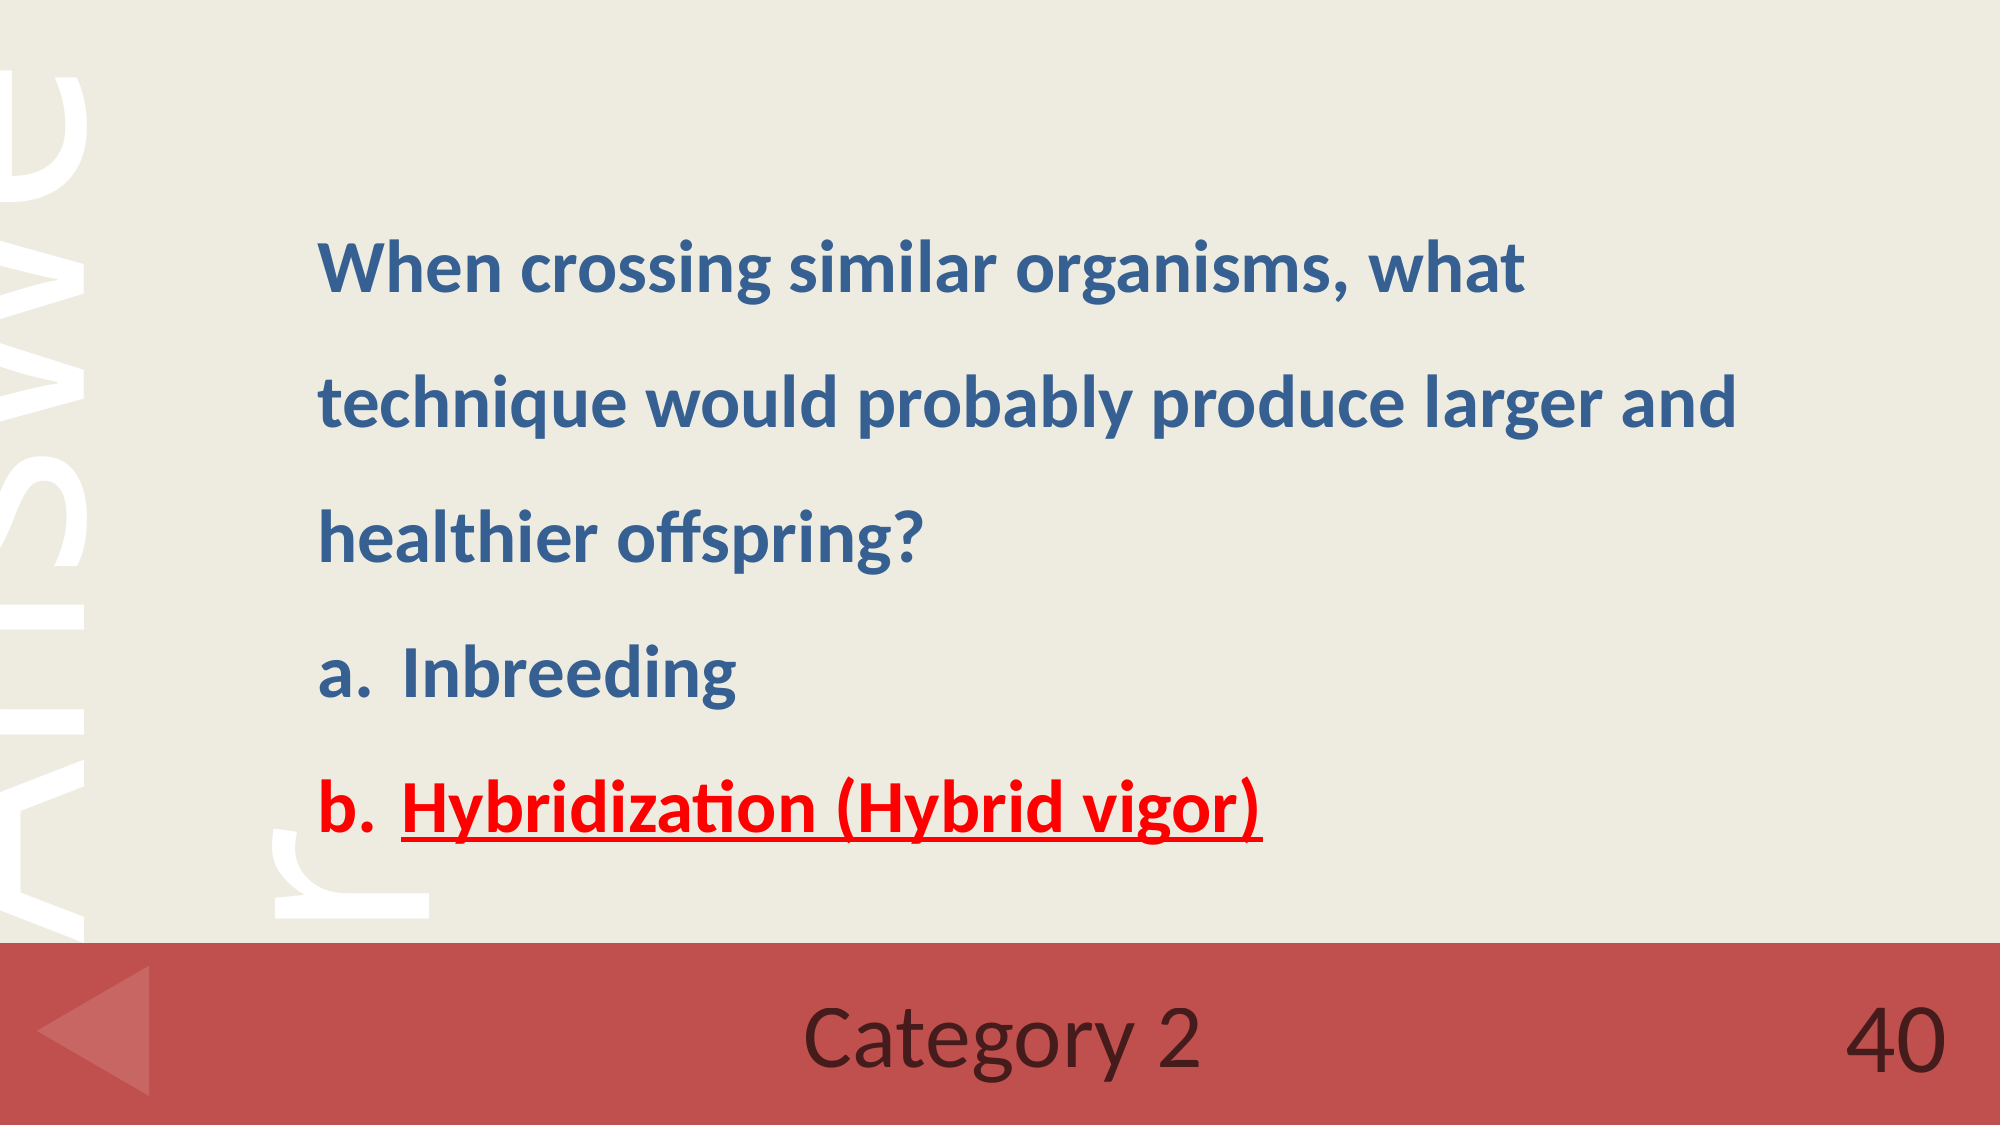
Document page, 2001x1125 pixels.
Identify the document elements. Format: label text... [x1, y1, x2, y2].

list 40 [1904, 967, 1963, 1097]
title Category 2 [103, 937, 1904, 1125]
list When crossing similar organisms, what technique would probably produce larger and healthier offspring? Inbreeding Hybridization (Hybrid vigor) [302, 146, 1862, 874]
